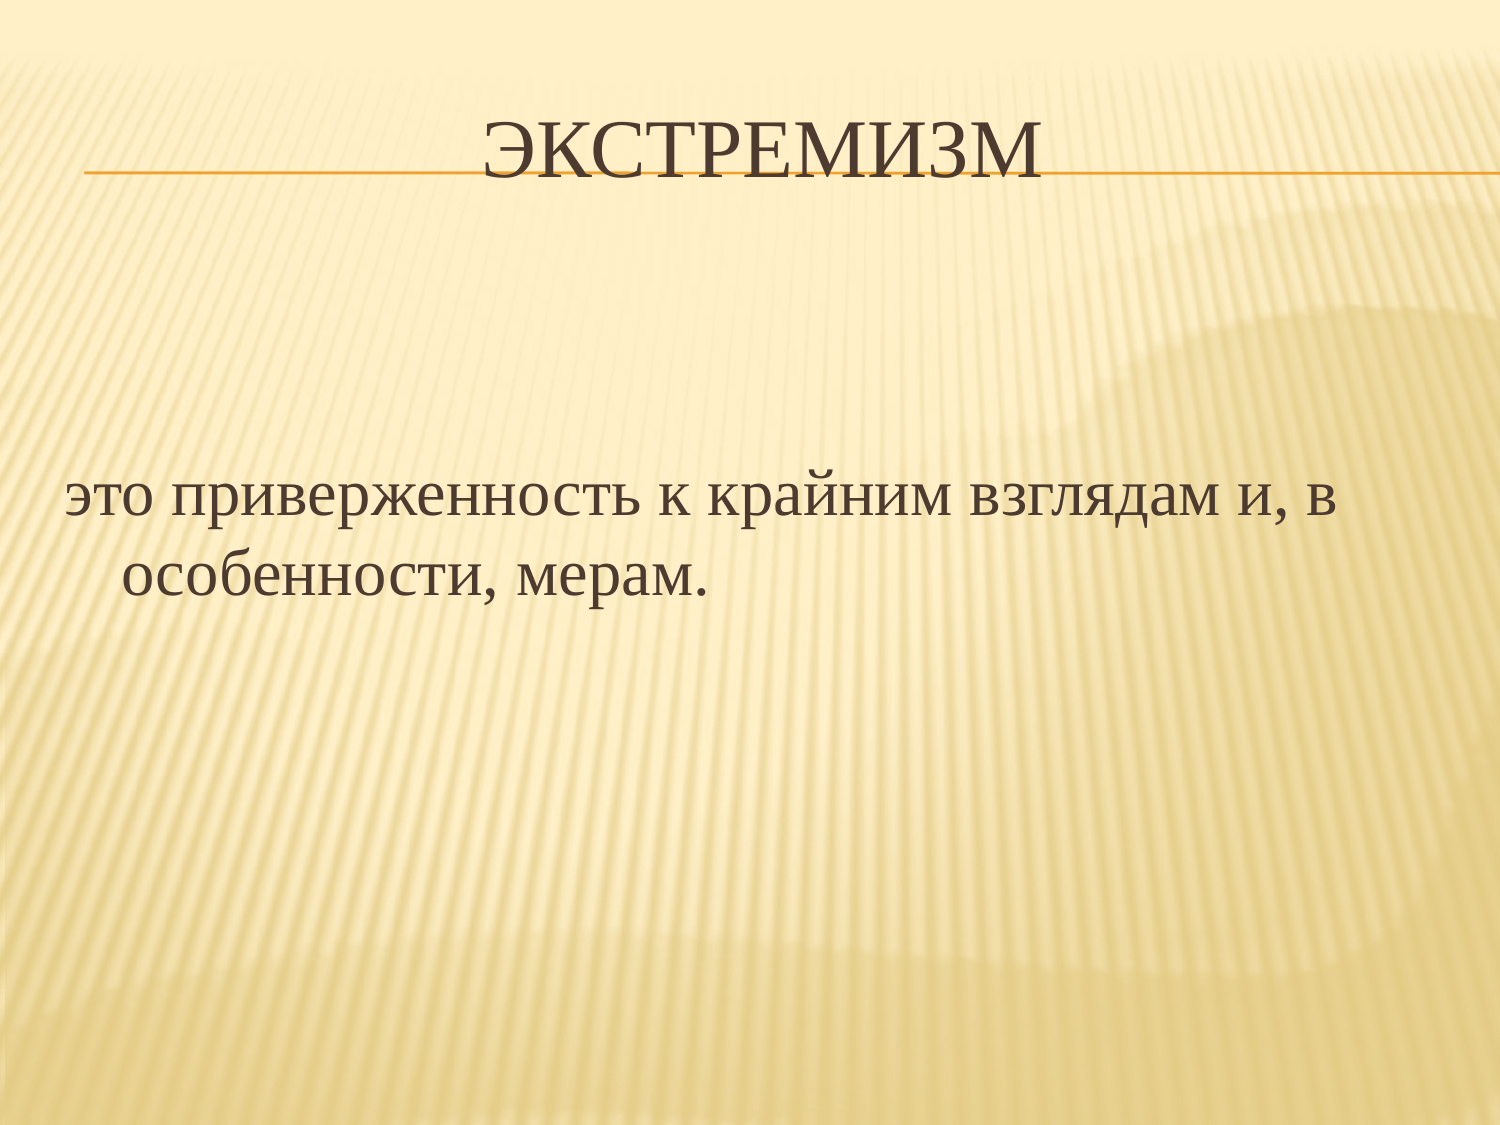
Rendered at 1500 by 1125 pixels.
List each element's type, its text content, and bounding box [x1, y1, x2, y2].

title Экстремизм [50, 75, 1475, 213]
list это приверженность к крайним взглядам и, в особенности, мерам. [50, 254, 1475, 998]
